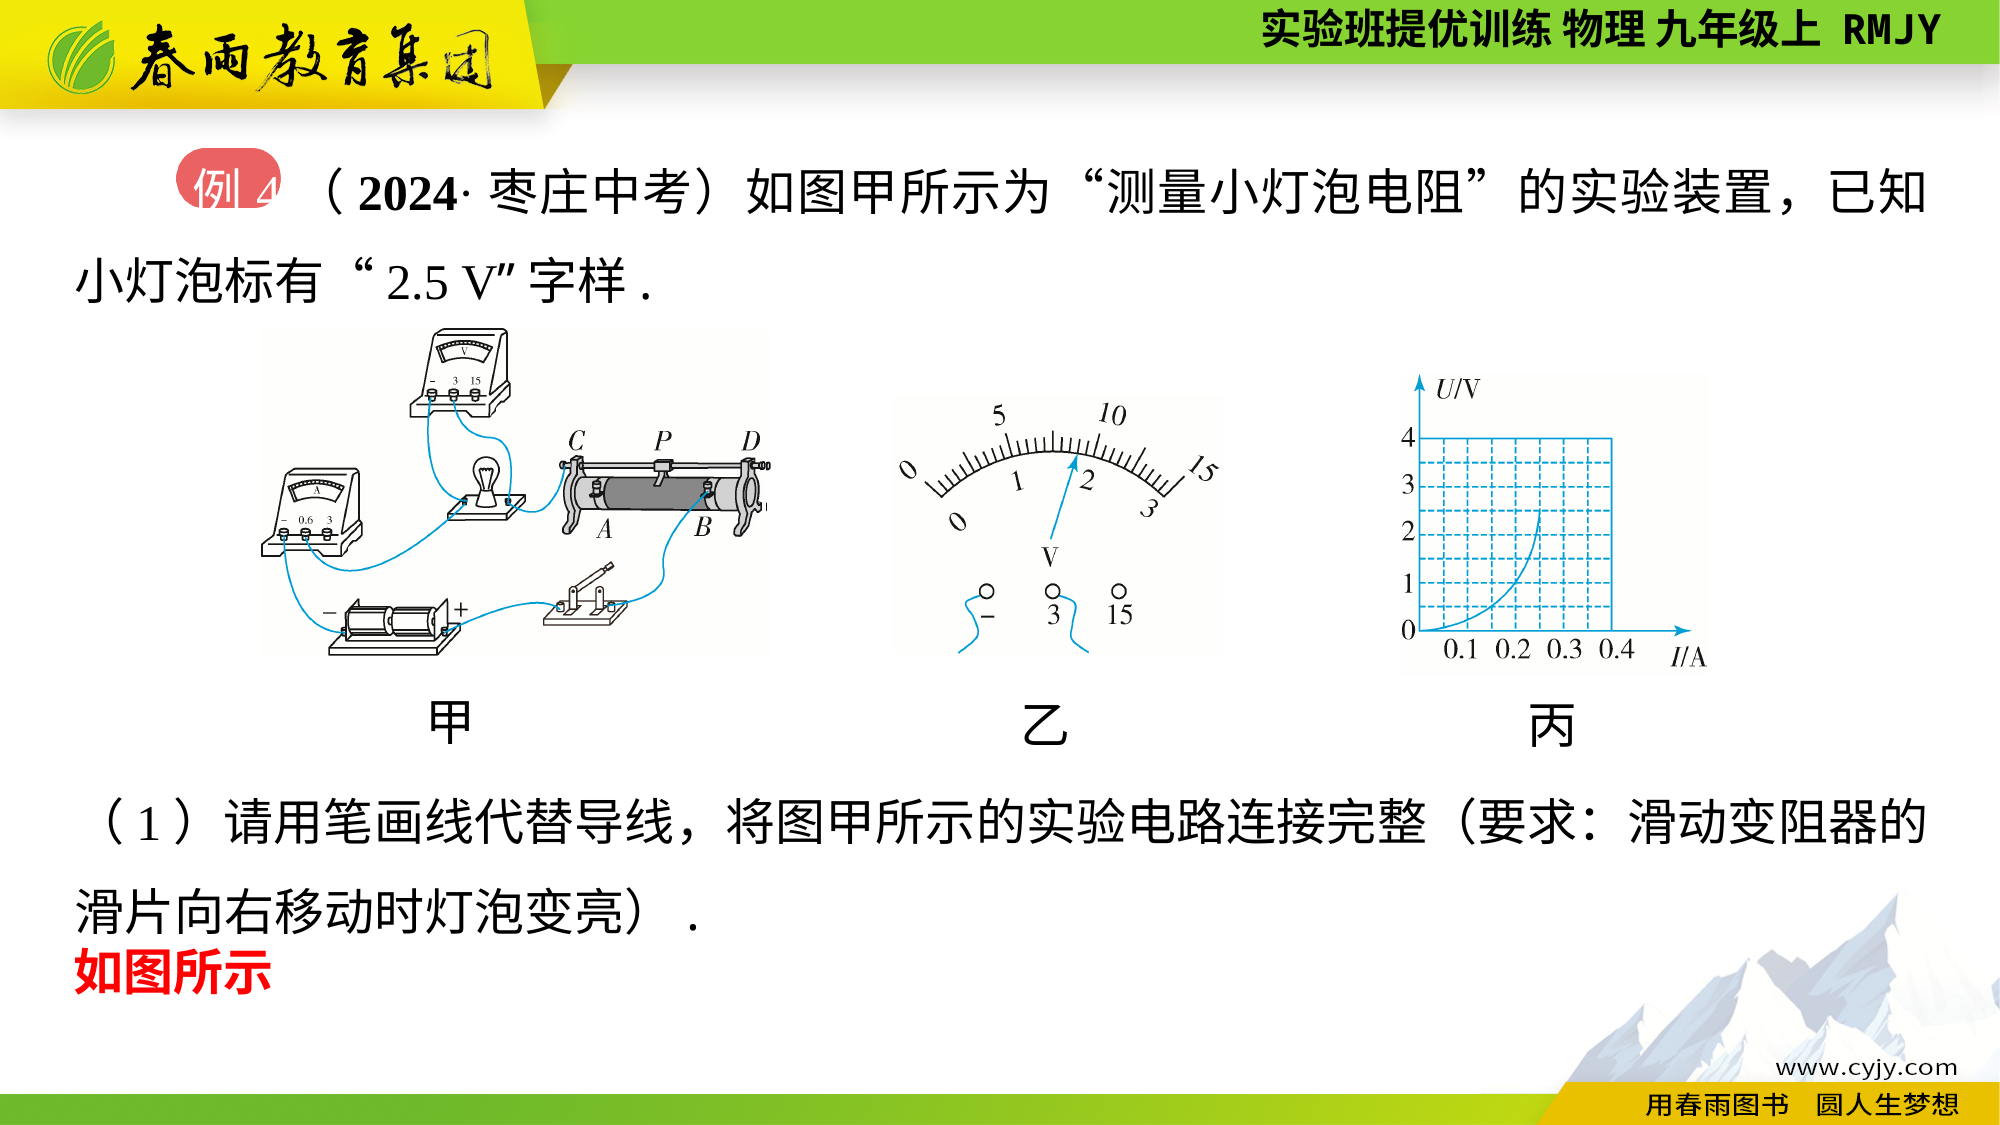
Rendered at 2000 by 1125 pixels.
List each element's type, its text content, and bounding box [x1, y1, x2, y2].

text_box 甲 [411, 666, 491, 758]
picture [0, 0, 2000, 1125]
list 例4（2024·枣庄中考）如图甲所示为“测量小灯泡电阻”的实验装置，已知小灯泡标有“2.5 V”字样. （1）请用笔画线代替导线，将图甲所示的实验电路连接完整（要求：滑动变阻器的滑片向右移动时灯泡变亮）. [59, 122, 1944, 944]
text_box 如图所示 [58, 932, 289, 1008]
text_box 乙 [1005, 662, 1086, 761]
text_box 丙 [1512, 685, 1593, 761]
